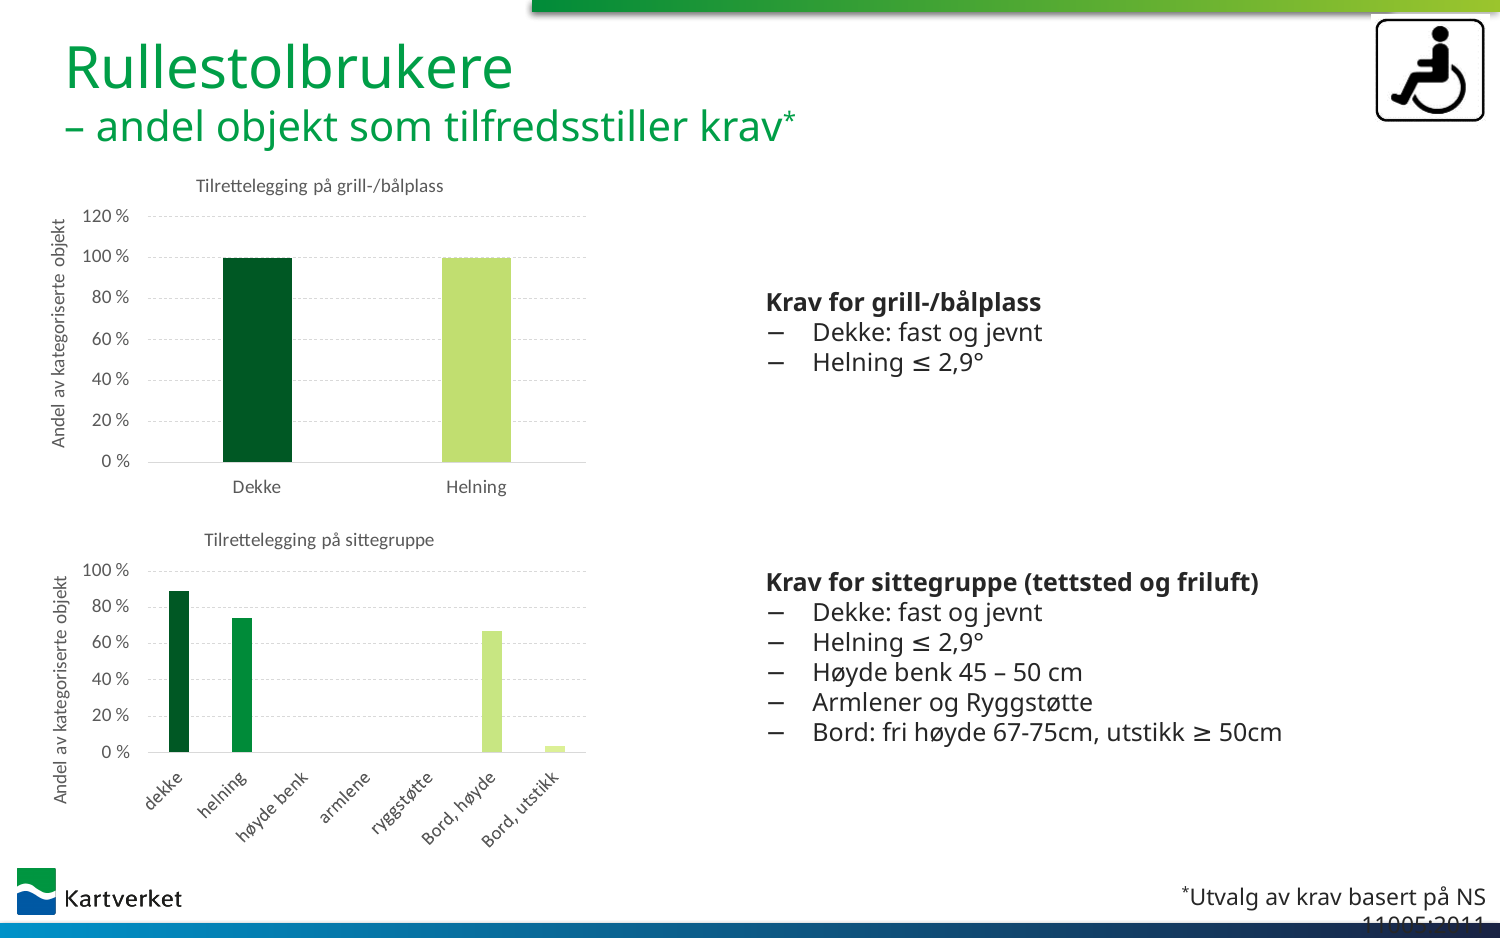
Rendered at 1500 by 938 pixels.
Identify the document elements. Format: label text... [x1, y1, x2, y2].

picture [41, 520, 597, 859]
picture [1371, 13, 1491, 127]
text_box Krav for sittegruppe (tettsted og friluft) Dekke: fast og jevnt Helning ≤ 2,9° Høyde benk 45 – 50 cm Armlener og Ryggstøtte Bord: fri høyde 67-75cm, utstikk ≥ 50cm [750, 559, 1500, 754]
picture [41, 166, 597, 505]
text_box Rullestolbrukere – andel objekt som tilfredsstiller krav* [49, 14, 1431, 158]
text_box Krav for grill-/bålplass Dekke: fast og jevnt Helning ≤ 2,9° [750, 279, 1452, 384]
text_box *Utvalg av krav basert på NS 11005:2011 [1068, 873, 1500, 938]
